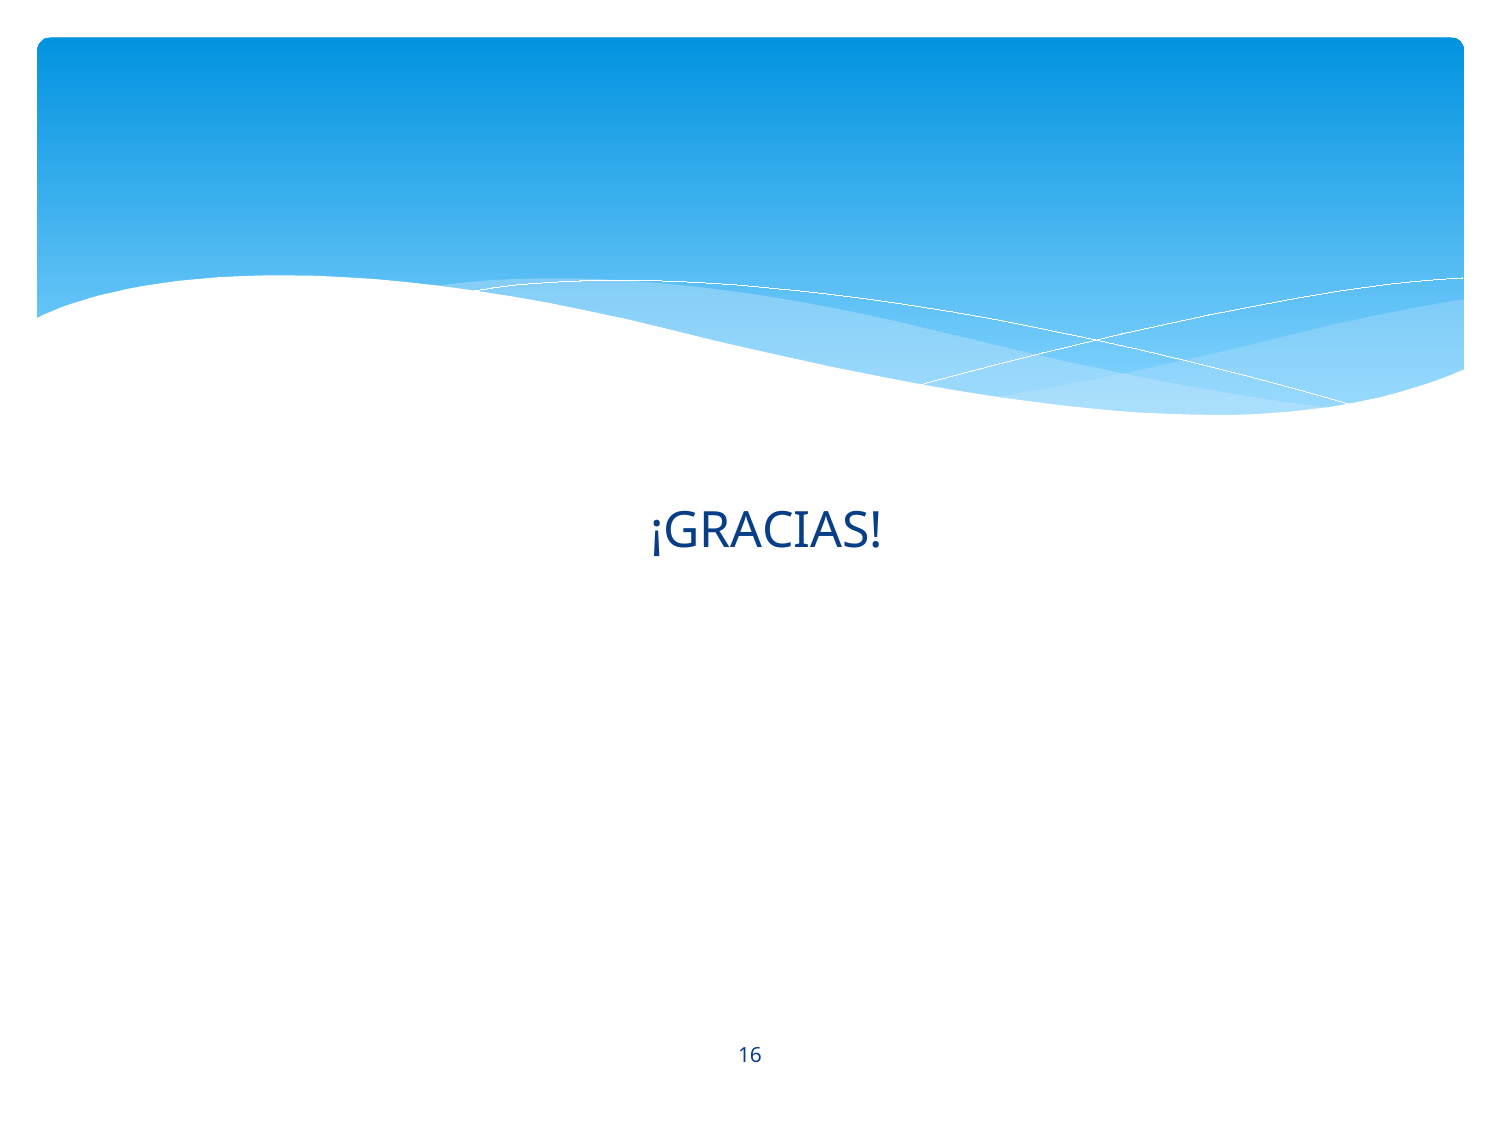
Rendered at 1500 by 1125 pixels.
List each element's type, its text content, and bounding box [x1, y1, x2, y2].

list ¡GRACIAS! [75, 350, 1454, 1005]
slide_number 15 [654, 1025, 846, 1086]
